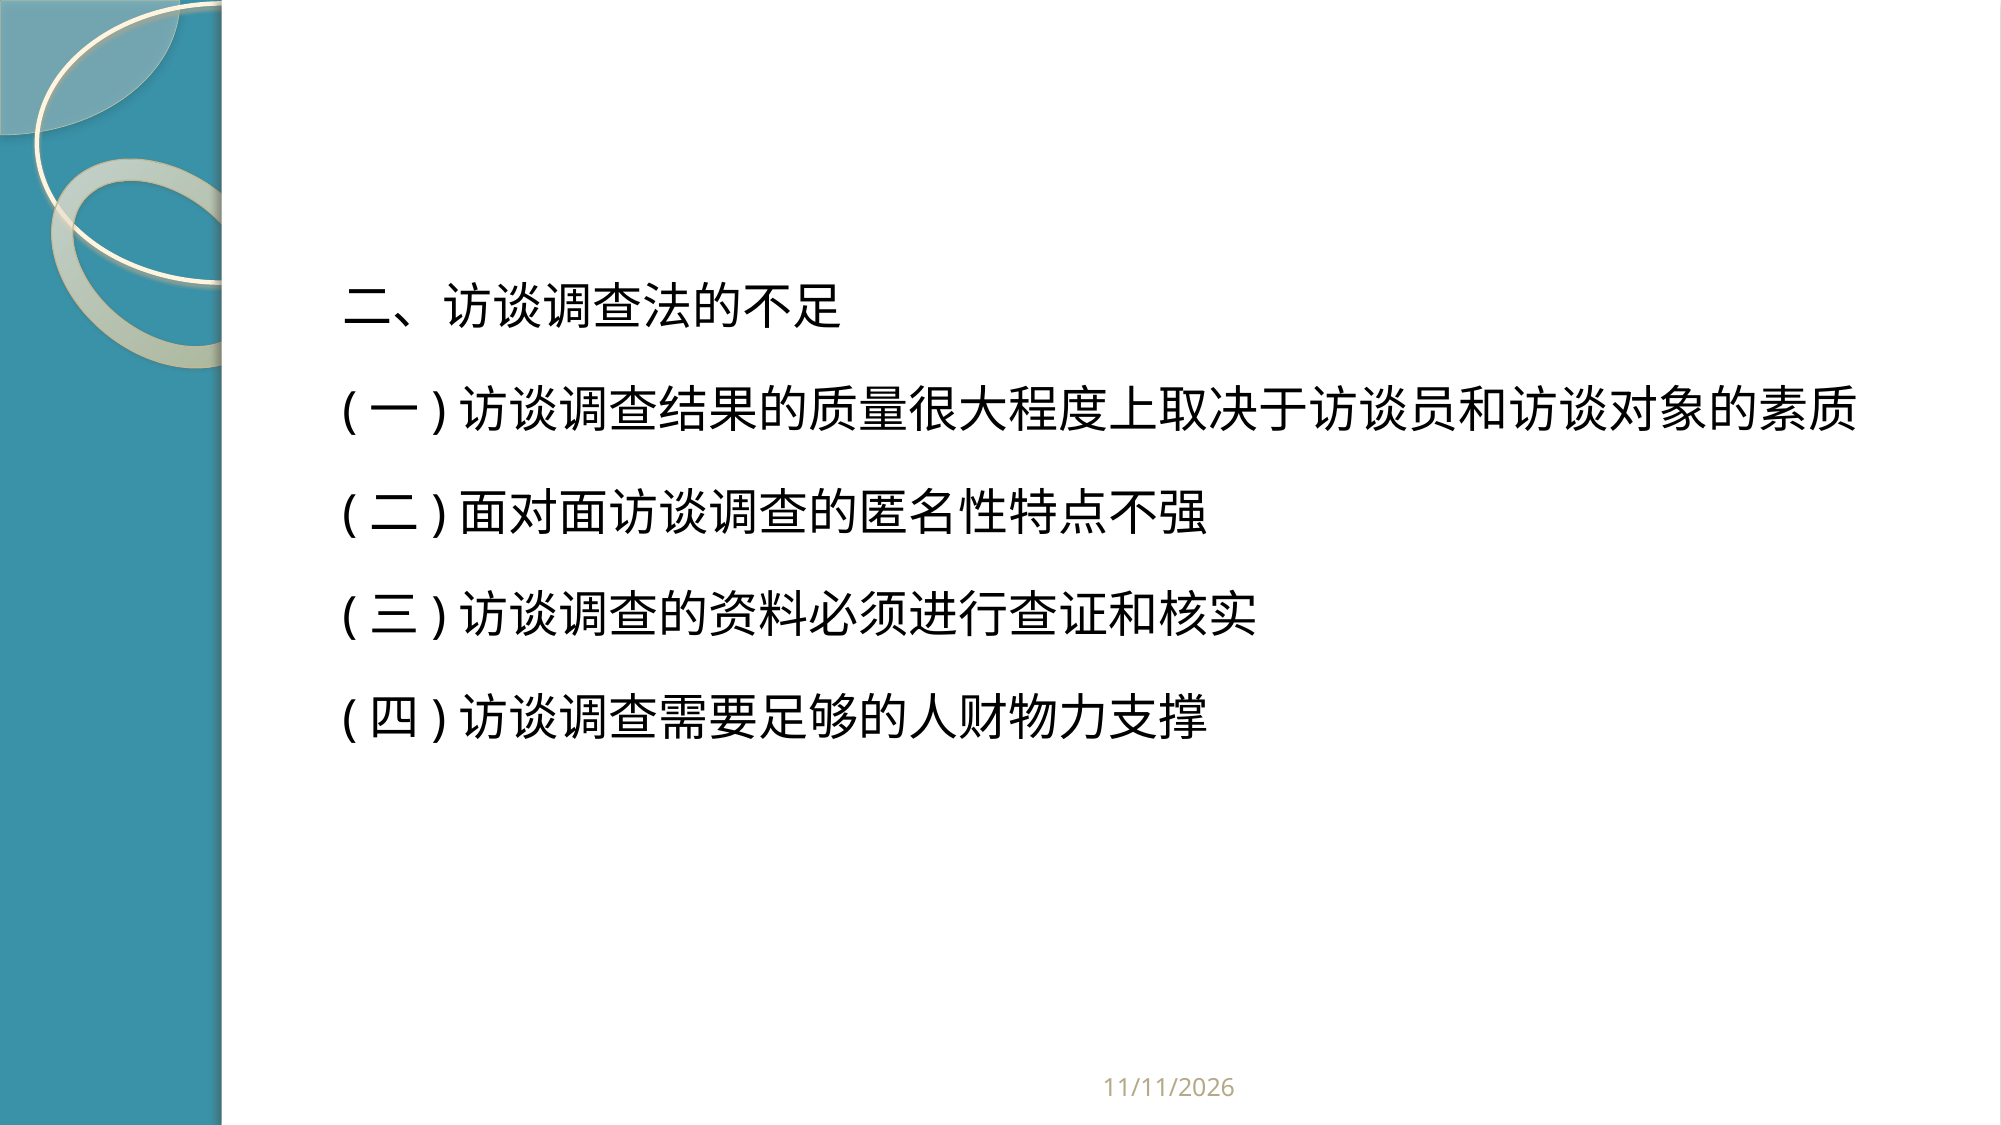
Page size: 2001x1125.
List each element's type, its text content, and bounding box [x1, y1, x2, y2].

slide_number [783, 1034, 1250, 1113]
list 二、访谈调查法的不足 (一)访谈调查结果的质量很大程度上取决于访谈员和访谈对象的素质 (二)面对面访谈调查的匿名性特点不强 (三)访谈调查的资料必须进行查证和核实 (四)访谈调查需要足够的人财物力支撑 [313, 237, 1954, 1025]
